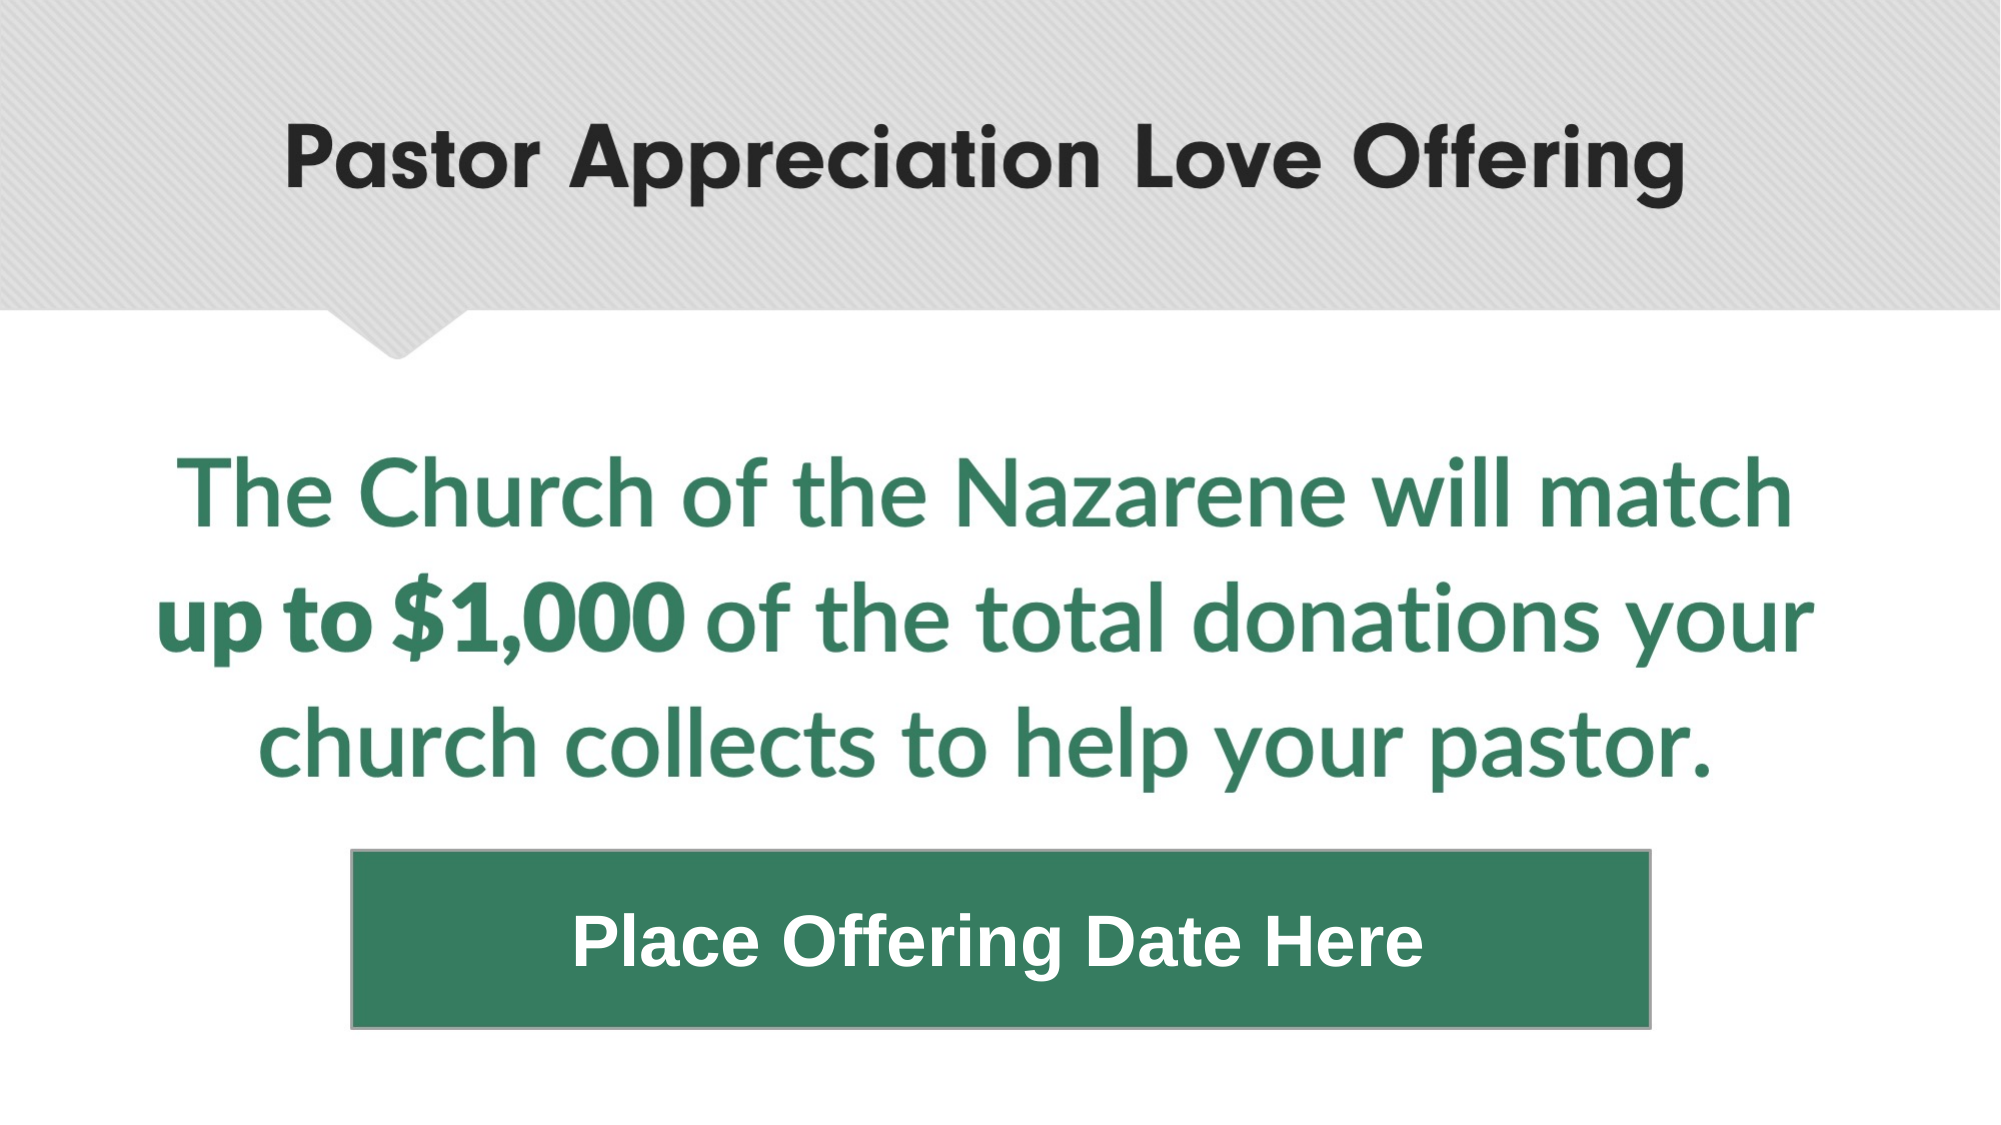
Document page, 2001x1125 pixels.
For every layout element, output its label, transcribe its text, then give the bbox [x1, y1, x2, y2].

text_box Place Offering Date Here [374, 886, 1623, 989]
picture [0, 0, 2001, 1125]
